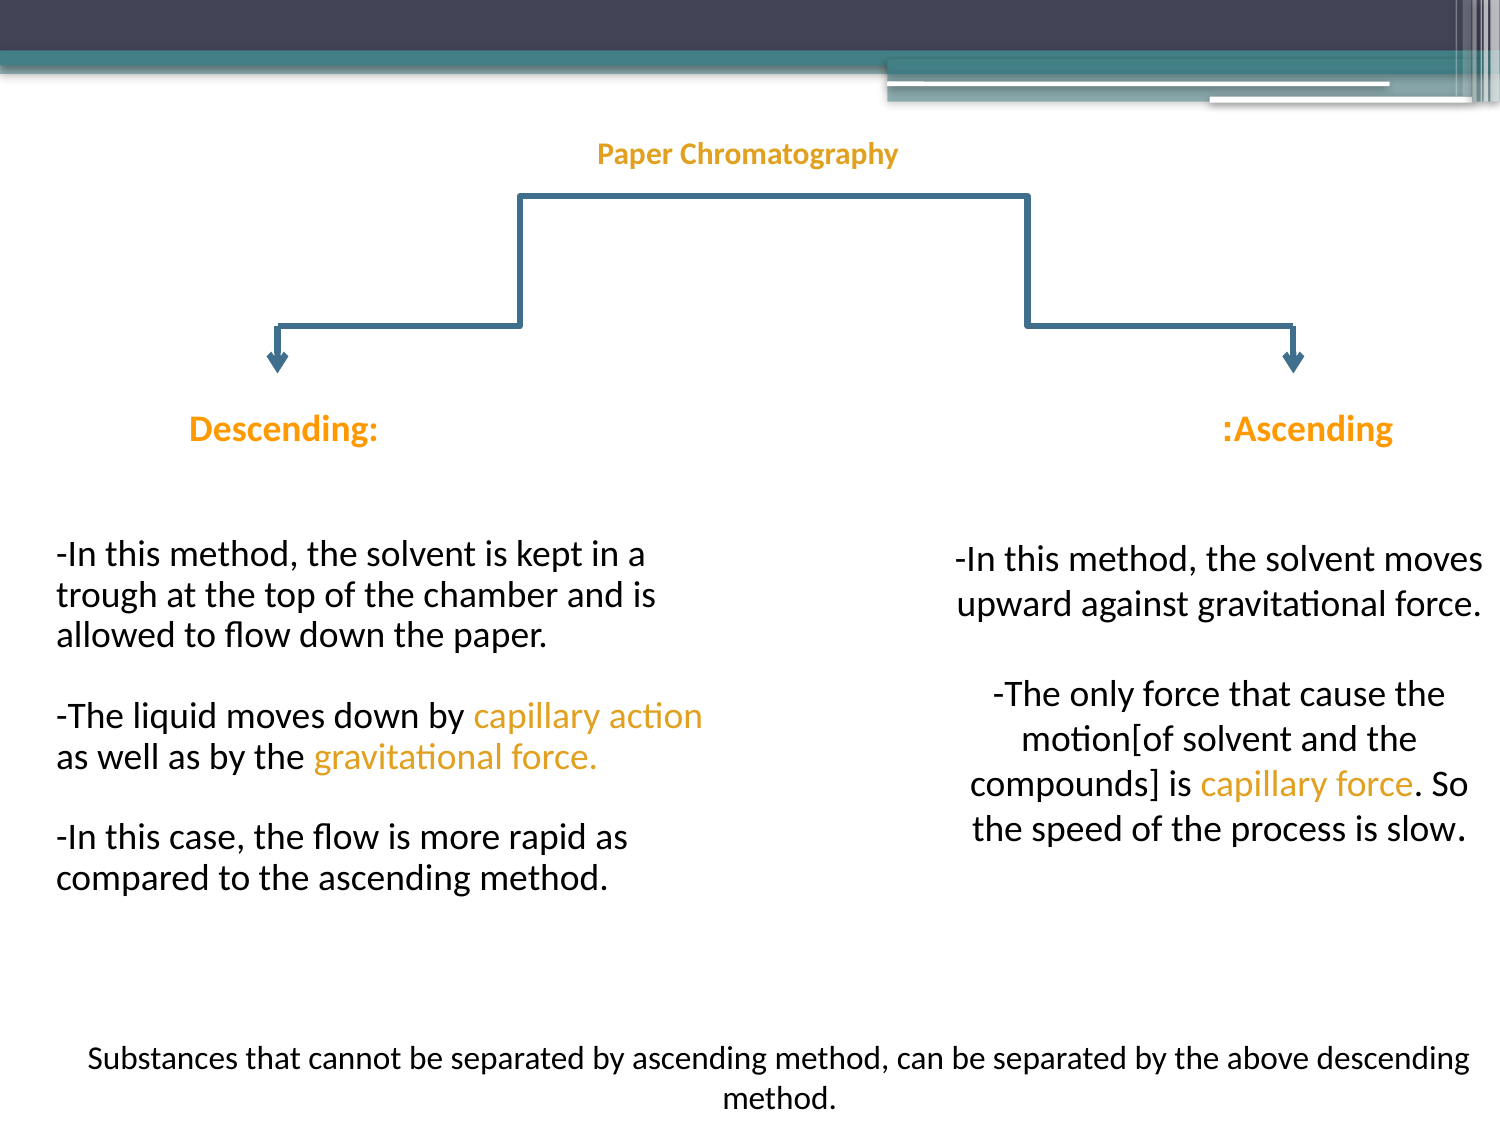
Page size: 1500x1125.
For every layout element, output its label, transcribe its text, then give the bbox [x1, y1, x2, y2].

text_box Substances that cannot be separated by ascending method, can be separated by the above descending method. [41, 1029, 1500, 1124]
text_box -In this method, the solvent is kept in a trough at the top of the chamber and is allowed to flow down the paper. -The liquid moves down by capillary action as well as by the gravitational force. -In this case, the flow is more rapid as compared to the ascending method. [41, 527, 727, 951]
title Paper Chromatography [76, 125, 1427, 217]
text_box Ascending: [1206, 397, 1408, 502]
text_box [277, 195, 763, 327]
text_box Descending: [174, 397, 394, 457]
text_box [764, 195, 1294, 327]
text_box -In this method, the solvent moves upward against gravitational force. -The only force that cause the motion[of solvent and the compounds] is capillary force. So the speed of the process is slow. [938, 527, 1500, 947]
